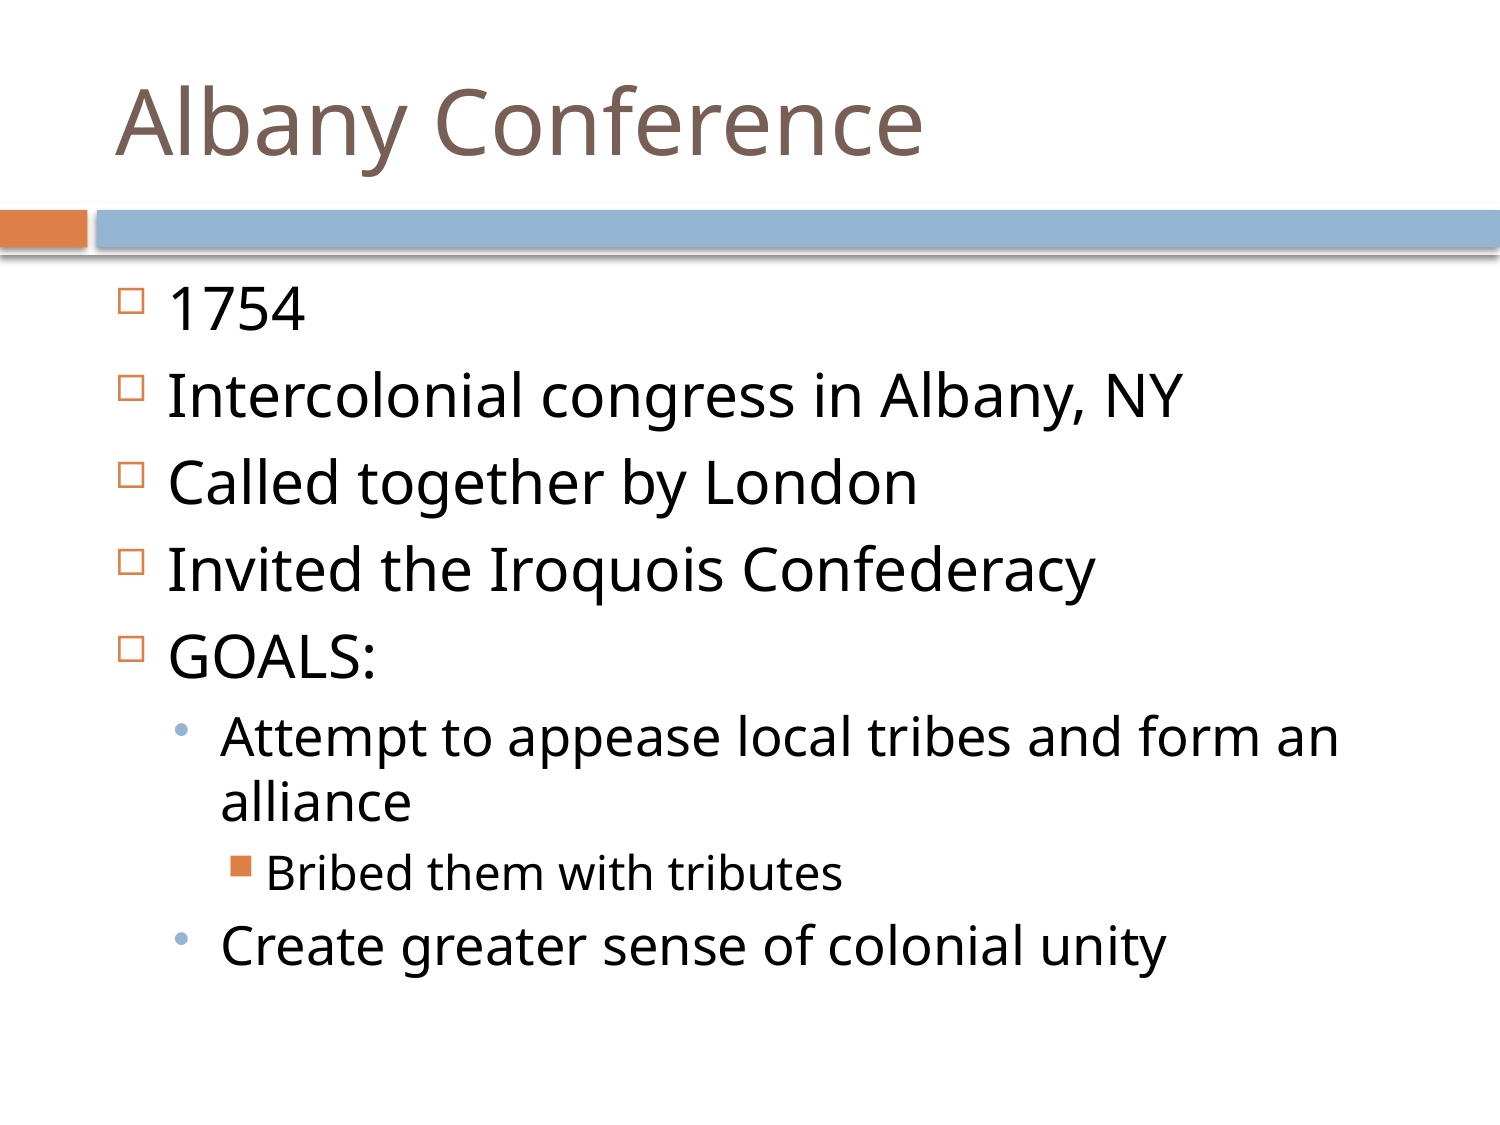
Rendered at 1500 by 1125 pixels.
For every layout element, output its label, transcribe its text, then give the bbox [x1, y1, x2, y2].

title Albany Conference [100, 37, 1438, 200]
list 1754 Intercolonial congress in Albany, NY Called together by London Invited the Iroquois Confederacy GOALS: Attempt to appease local tribes and form an alliance Bribed them with tributes Create greater sense of colonial unity [100, 262, 1438, 1000]
